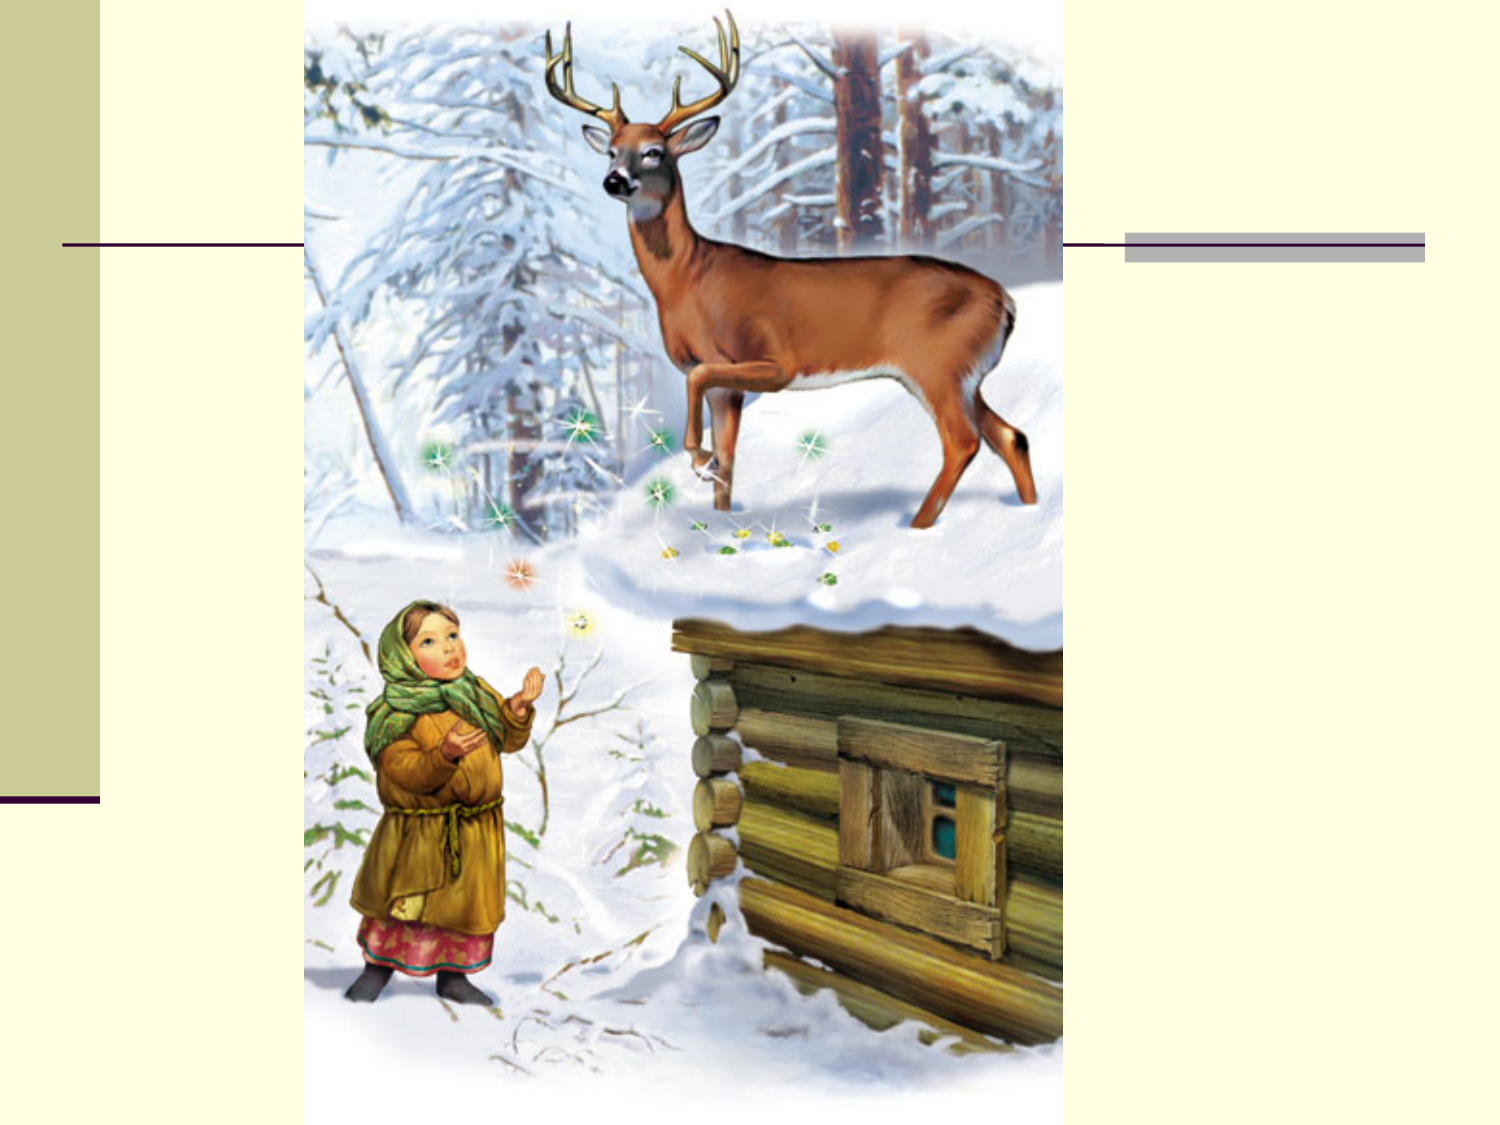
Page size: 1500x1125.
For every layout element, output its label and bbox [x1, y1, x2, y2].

picture [304, 0, 1063, 1125]
